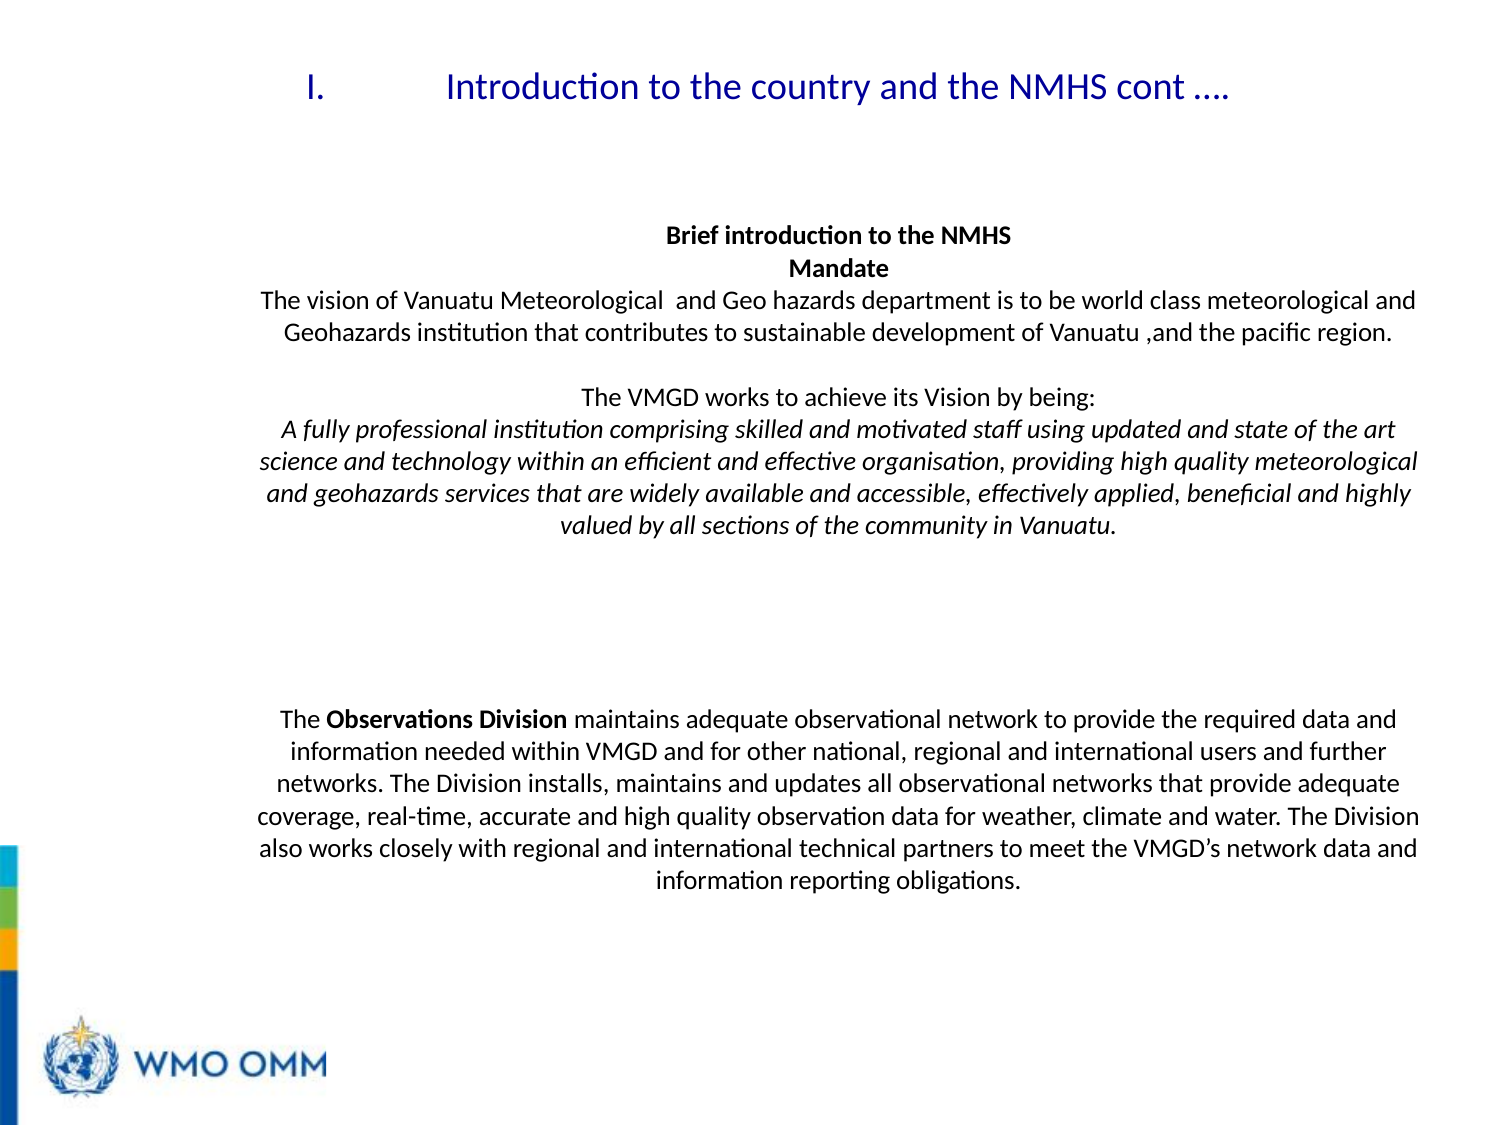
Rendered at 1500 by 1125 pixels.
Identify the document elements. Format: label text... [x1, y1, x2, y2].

title Introduction to the country and the NMHS cont …. Brief introduction to the NMHS Mandate The vision of Vanuatu Meteorological and Geo hazards department is to be world class meteorological and Geohazards institution that contributes to sustainable development of Vanuatu ,and the pacific region. The VMGD works to achieve its Vision by being: A fully professional institution comprising skilled and motivated staff using updated and state of the art science and technology within an efficient and effective organisation, providing high quality meteorological and geohazards services that are widely available and accessible, effectively applied, beneficial and highly valued by all sections of the community in Vanuatu. The Observations Division maintains adequate observational network to provide the required data and information needed within VMGD and for other national, regional and international users and further networks. The Division installs, maintains and updates all observational networks that provide adequate coverage, real-time, accurate and high quality observation data for weather, climate and water. The Division also works closely with regional and international technical partners to meet the VMGD’s network data and information reporting obligations. [115, 45, 1448, 976]
picture [0, 845, 327, 1125]
